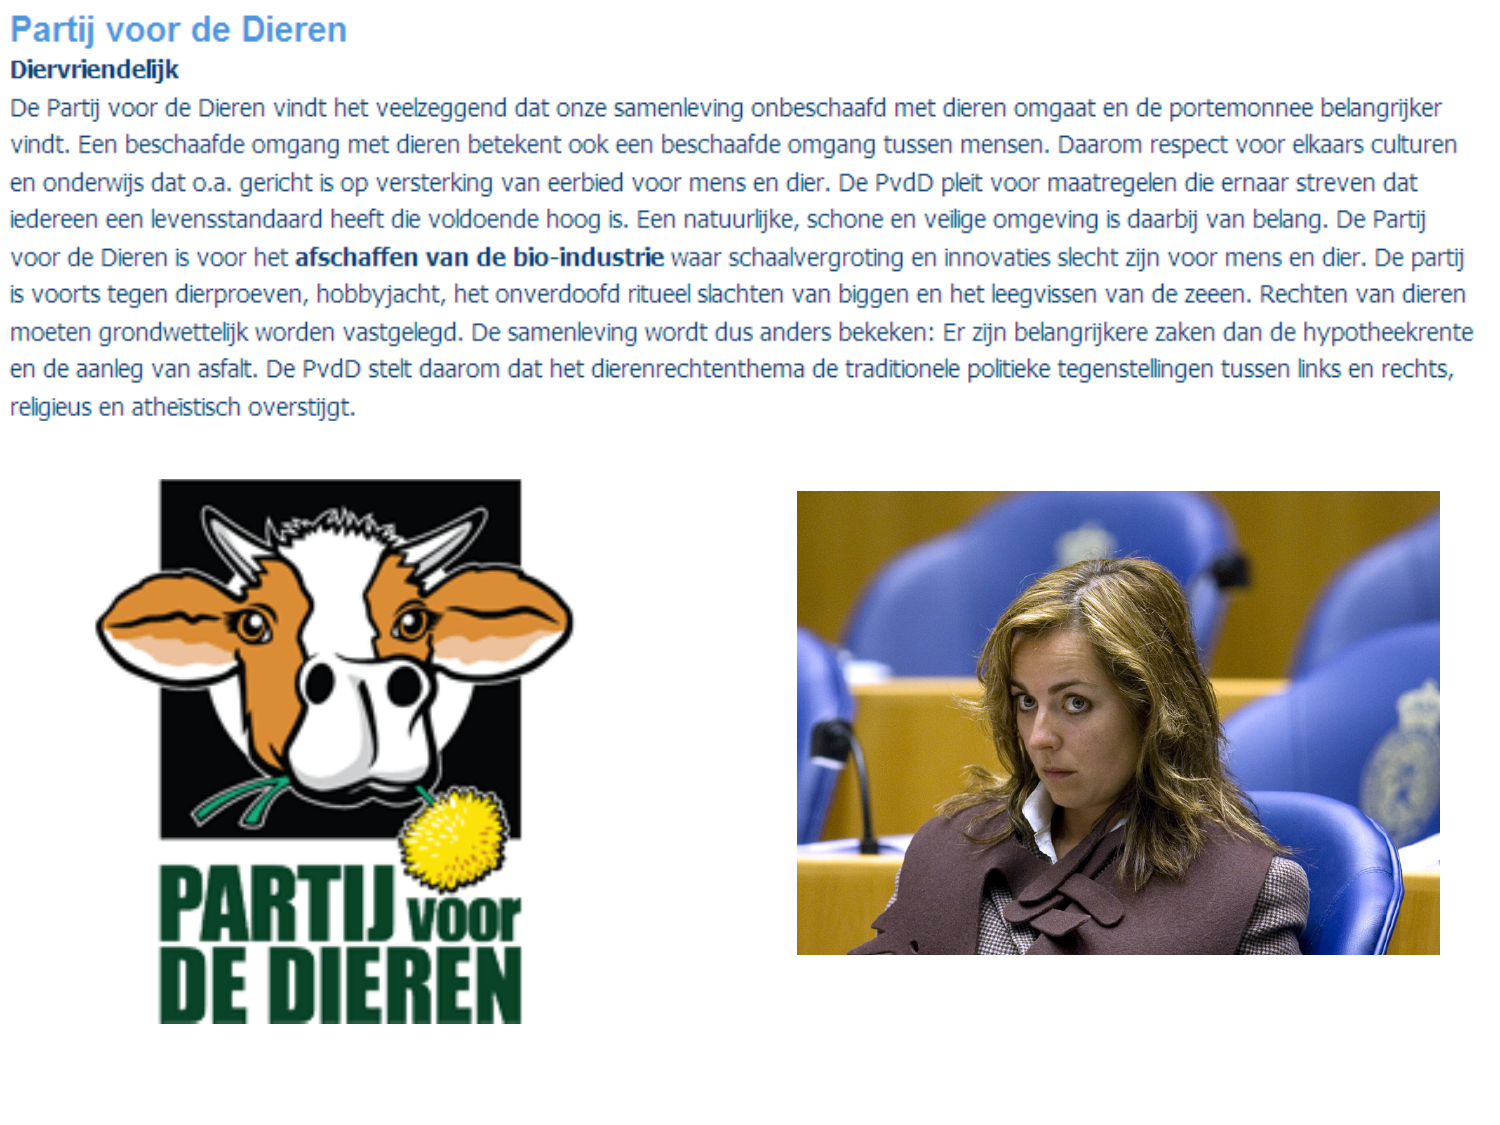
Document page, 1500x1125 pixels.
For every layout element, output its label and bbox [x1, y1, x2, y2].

picture [796, 491, 1440, 955]
picture [0, 0, 1486, 421]
picture [64, 479, 609, 1024]
